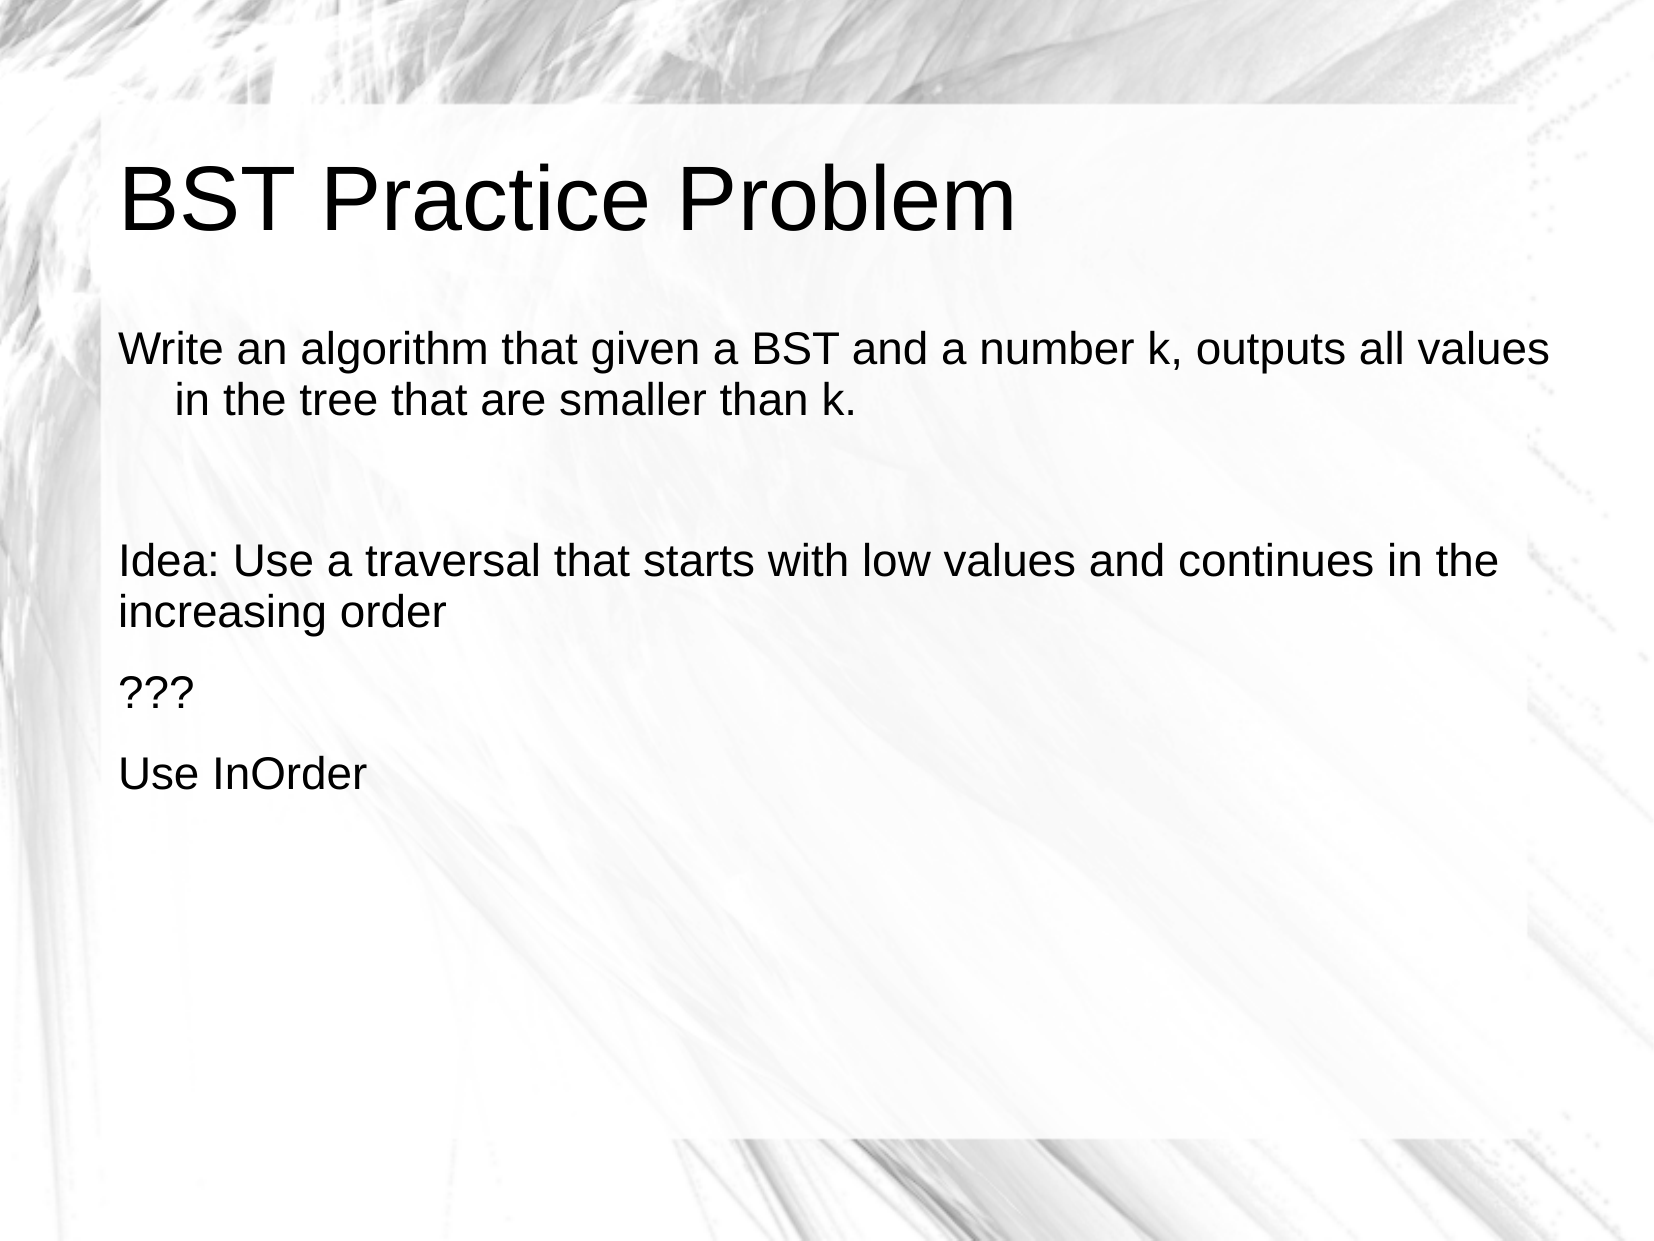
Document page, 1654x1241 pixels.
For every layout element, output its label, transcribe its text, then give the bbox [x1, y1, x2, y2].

picture [0, 0, 1654, 1241]
title BST Practice Problem [118, 93, 1506, 299]
list Write an algorithm that given a BST and a number k, outputs all values in the tree that are smaller than k. Idea: Use a traversal that starts with low values and continues in the increasing order ??? Use InOrder [118, 319, 1571, 1109]
